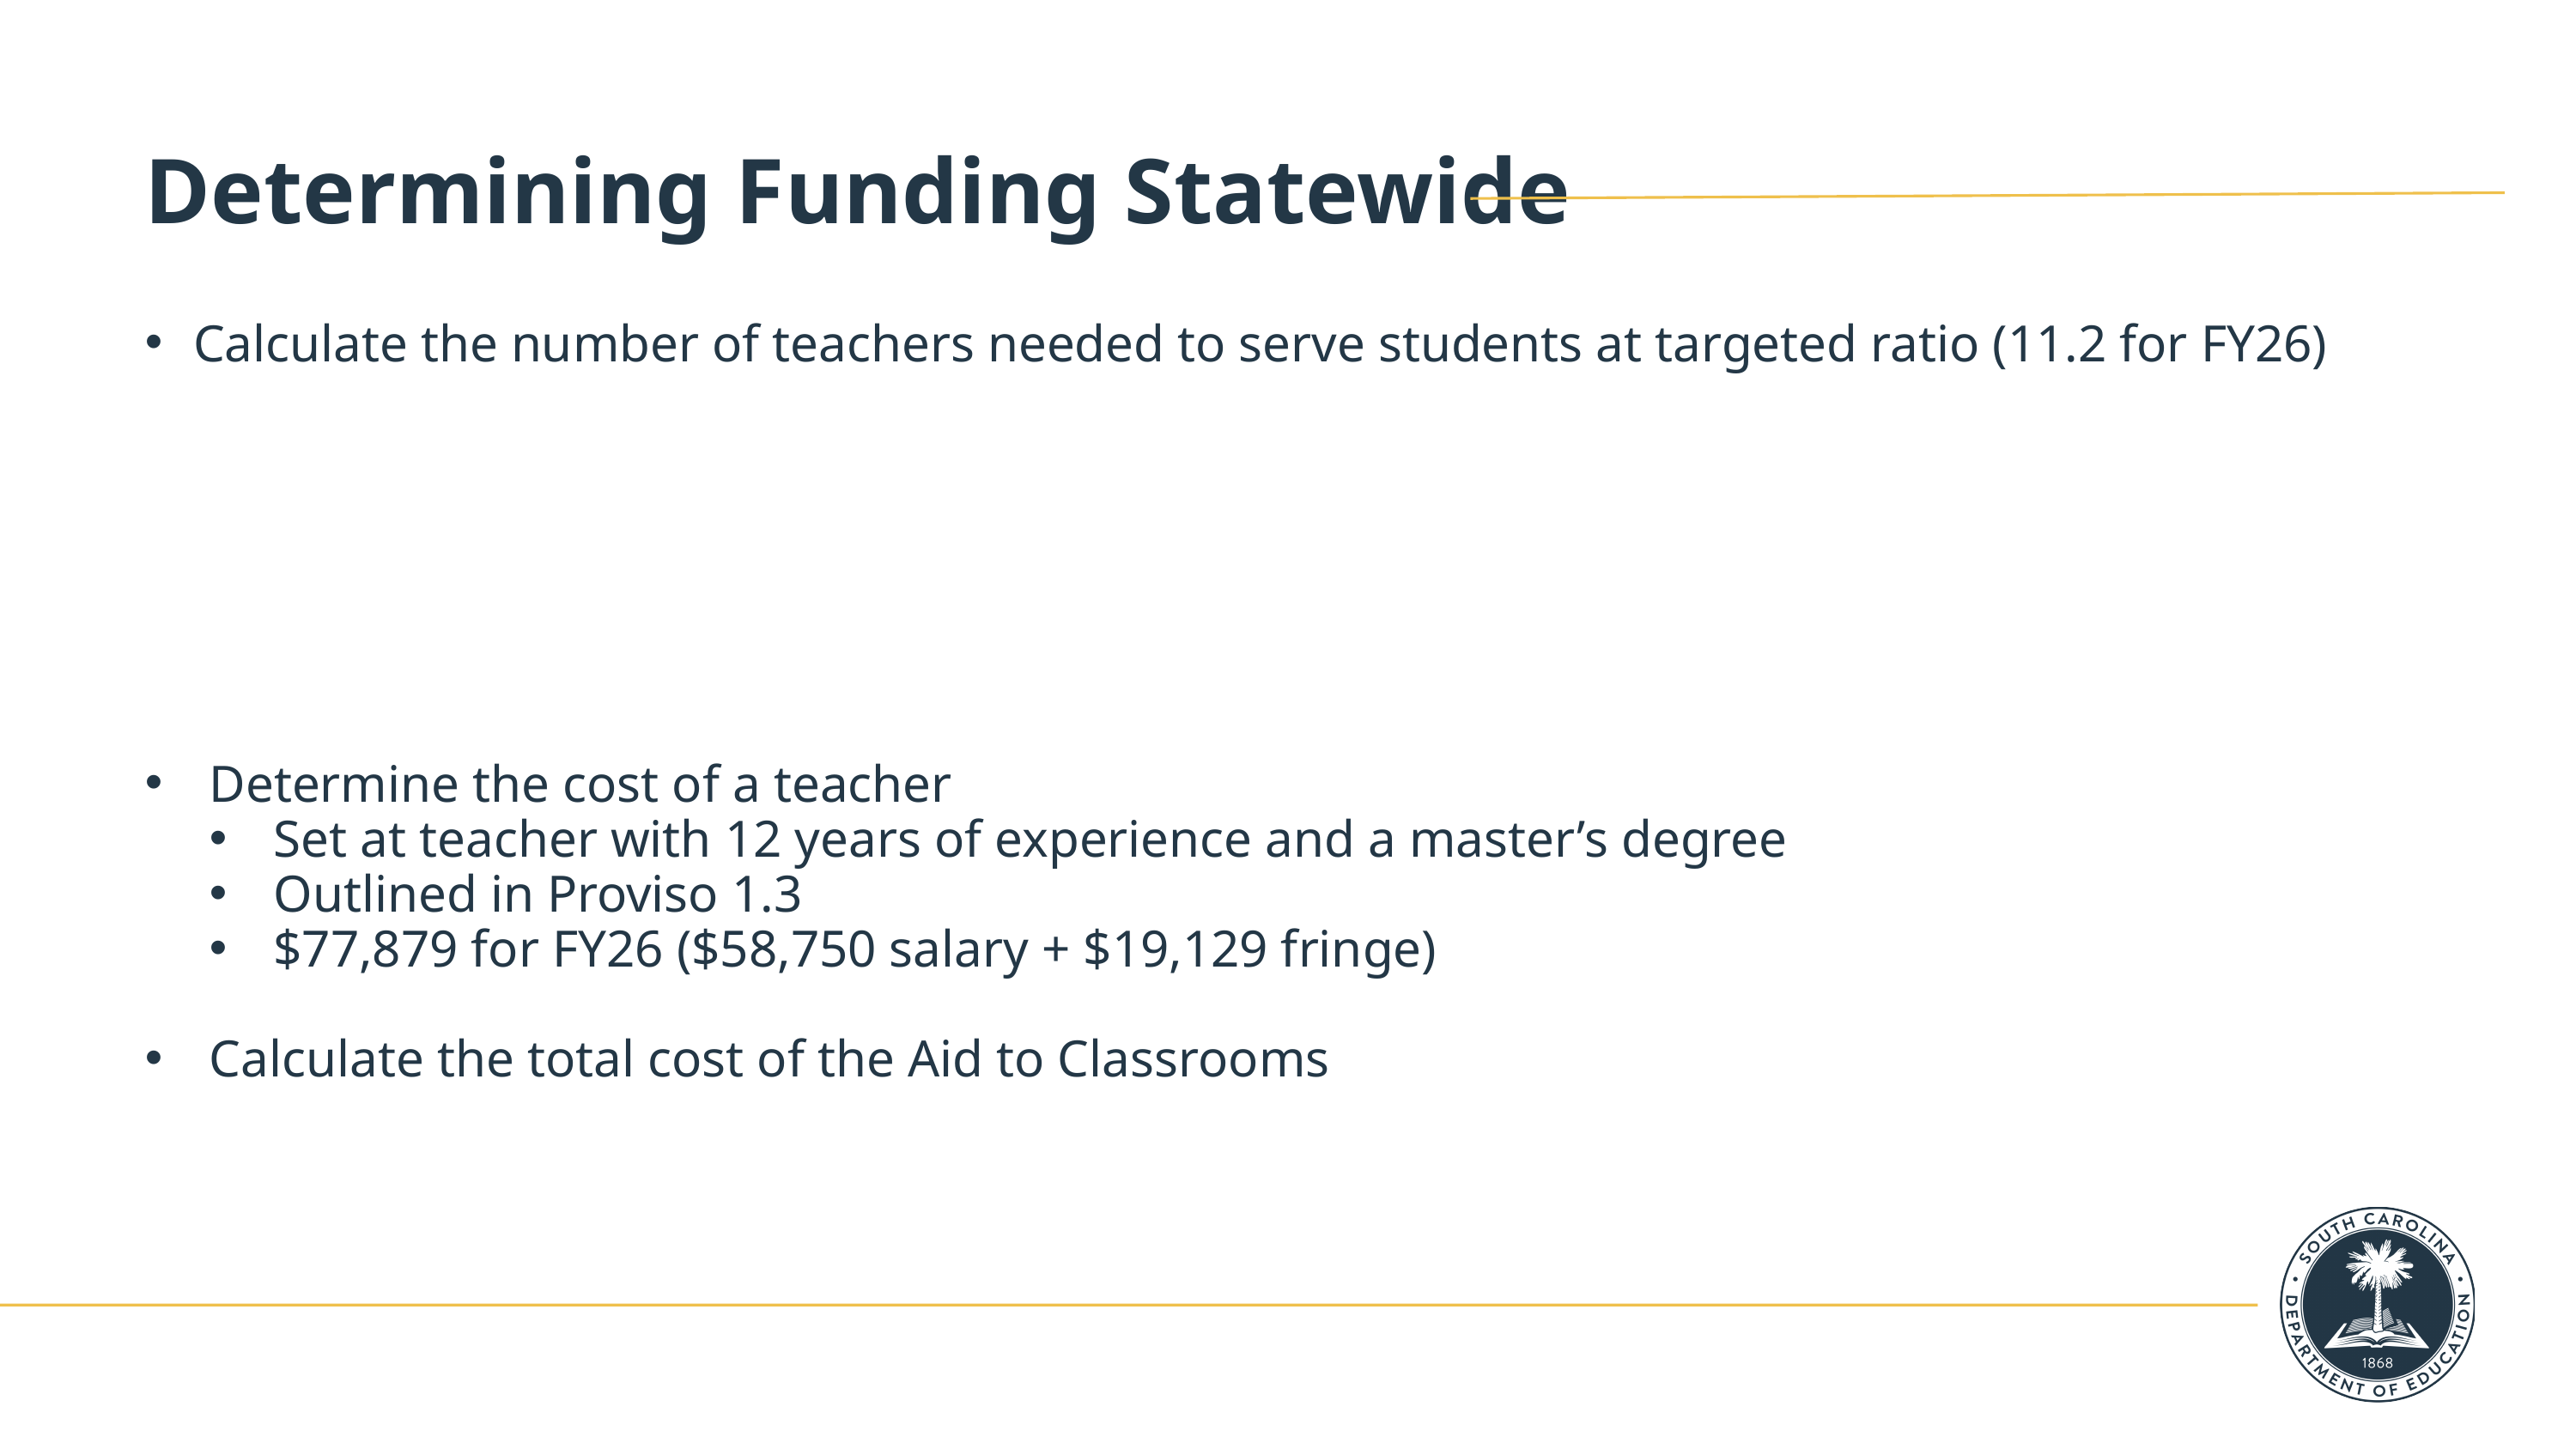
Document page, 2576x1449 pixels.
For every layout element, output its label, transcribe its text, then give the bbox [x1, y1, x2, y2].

text_box [2280, 1207, 2476, 1403]
title Determining Funding Statewide [144, 151, 2534, 394]
